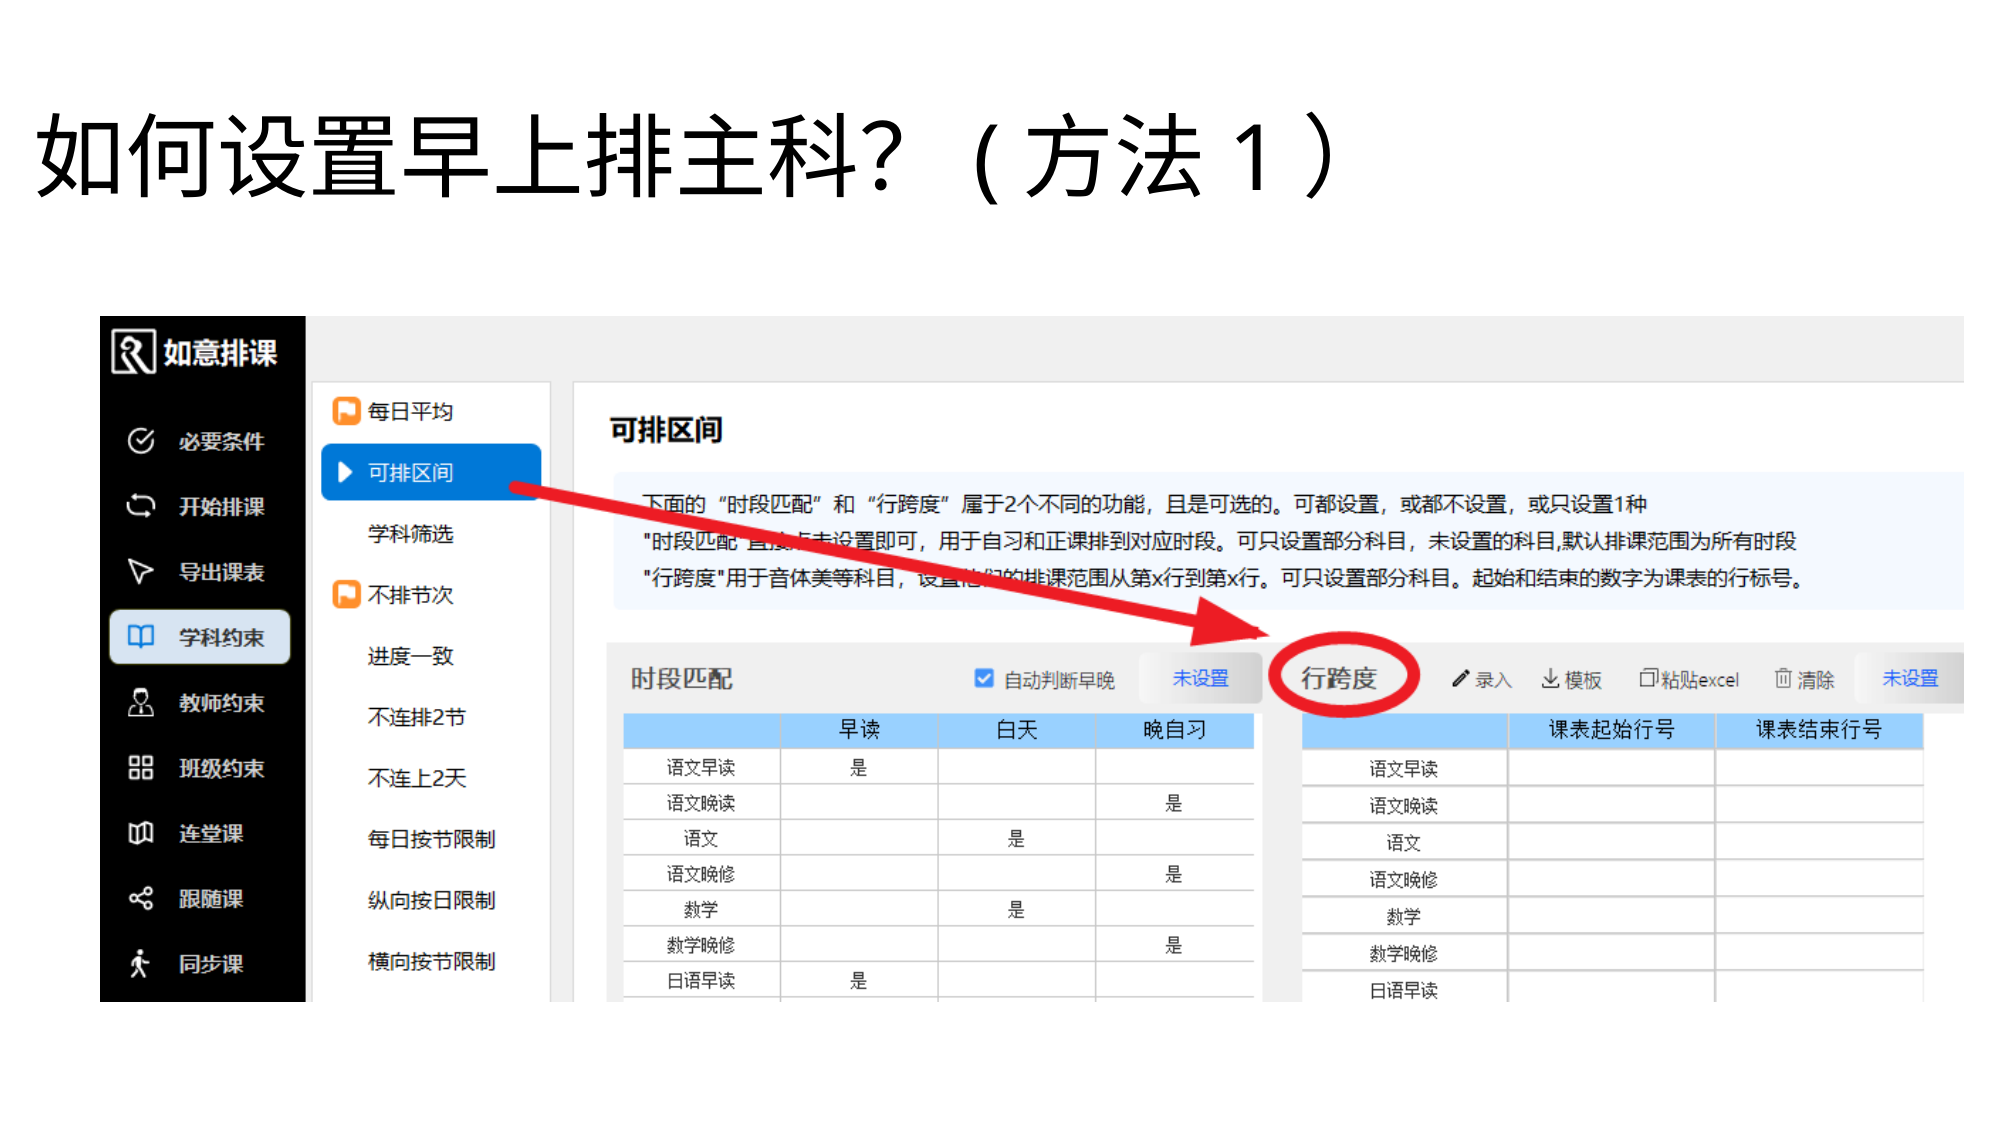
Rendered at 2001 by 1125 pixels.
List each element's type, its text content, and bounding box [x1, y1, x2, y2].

title 如何设置早上排主科？(方法1） [18, 52, 1744, 270]
picture [100, 316, 1964, 1002]
